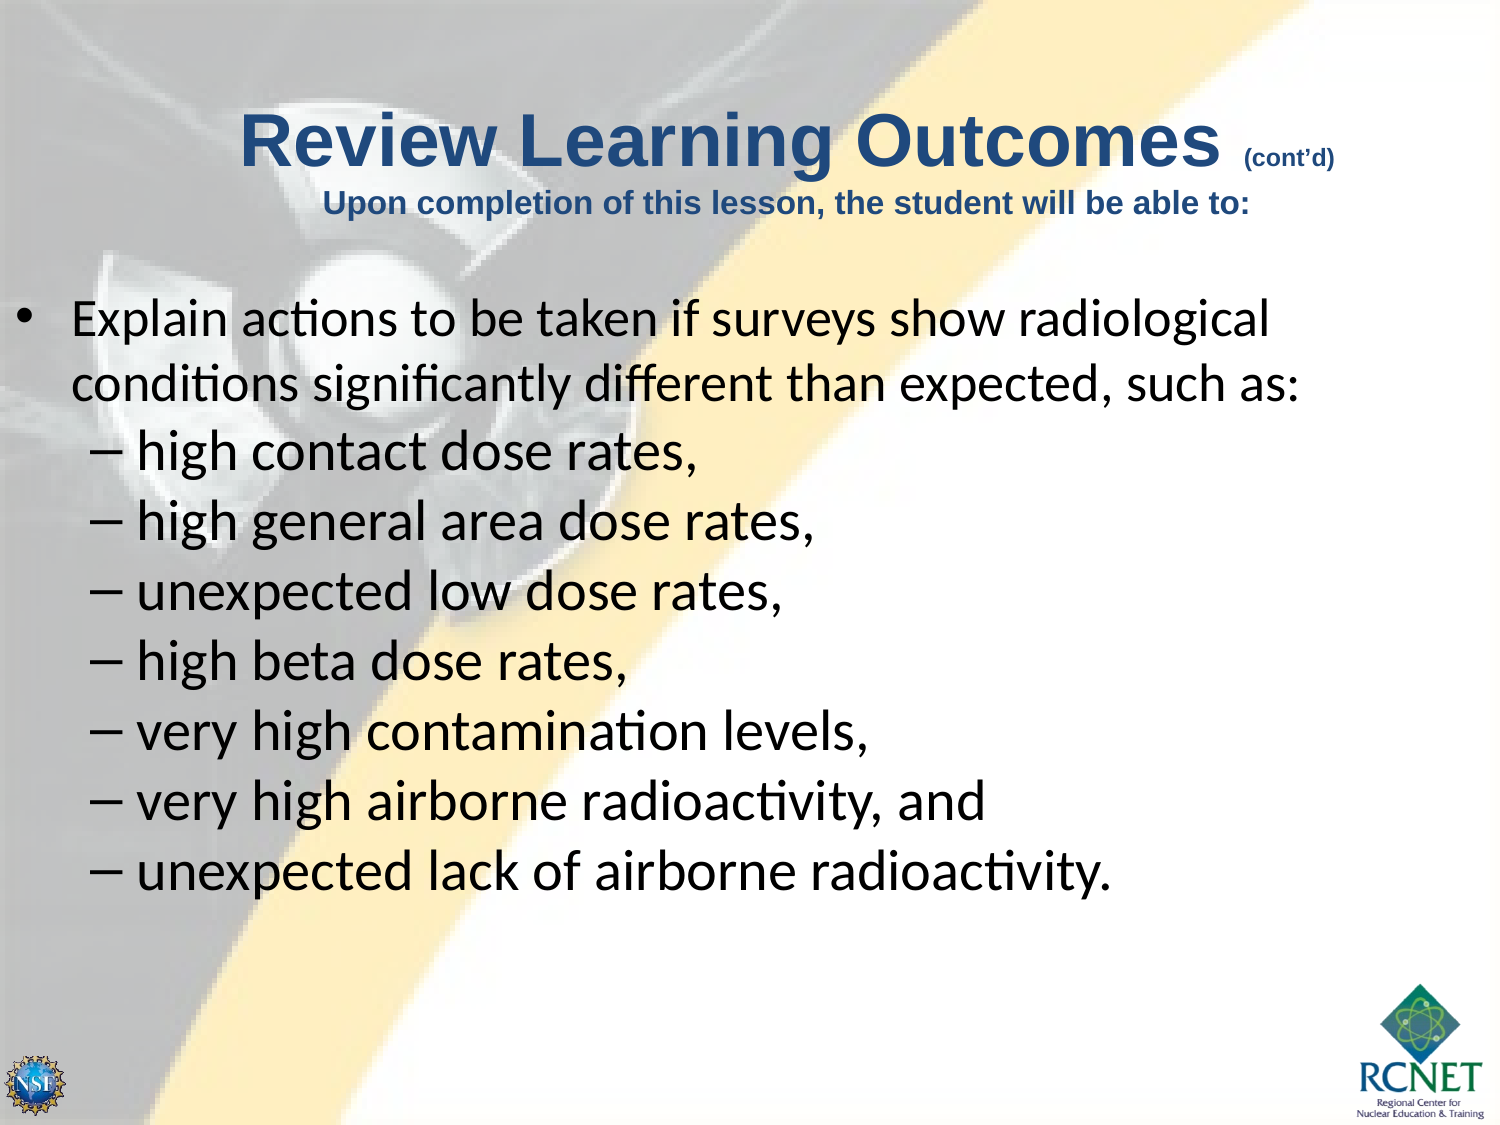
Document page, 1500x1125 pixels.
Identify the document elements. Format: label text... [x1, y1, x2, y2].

text_box Review Learning Outcomes (cont’d) Upon completion of this lesson, the student will be able to: [200, 62, 1375, 250]
picture [0, 1056, 75, 1116]
list Explain actions to be taken if surveys show radiological conditions significantly different than expected, such as: high contact dose rates, high general area dose rates, unexpected low dose rates, high beta dose rates, very high contamination levels, very high airborne radioactivity, and unexpected lack of airborne radioactivity. [0, 275, 1350, 1013]
picture [1332, 977, 1500, 1125]
